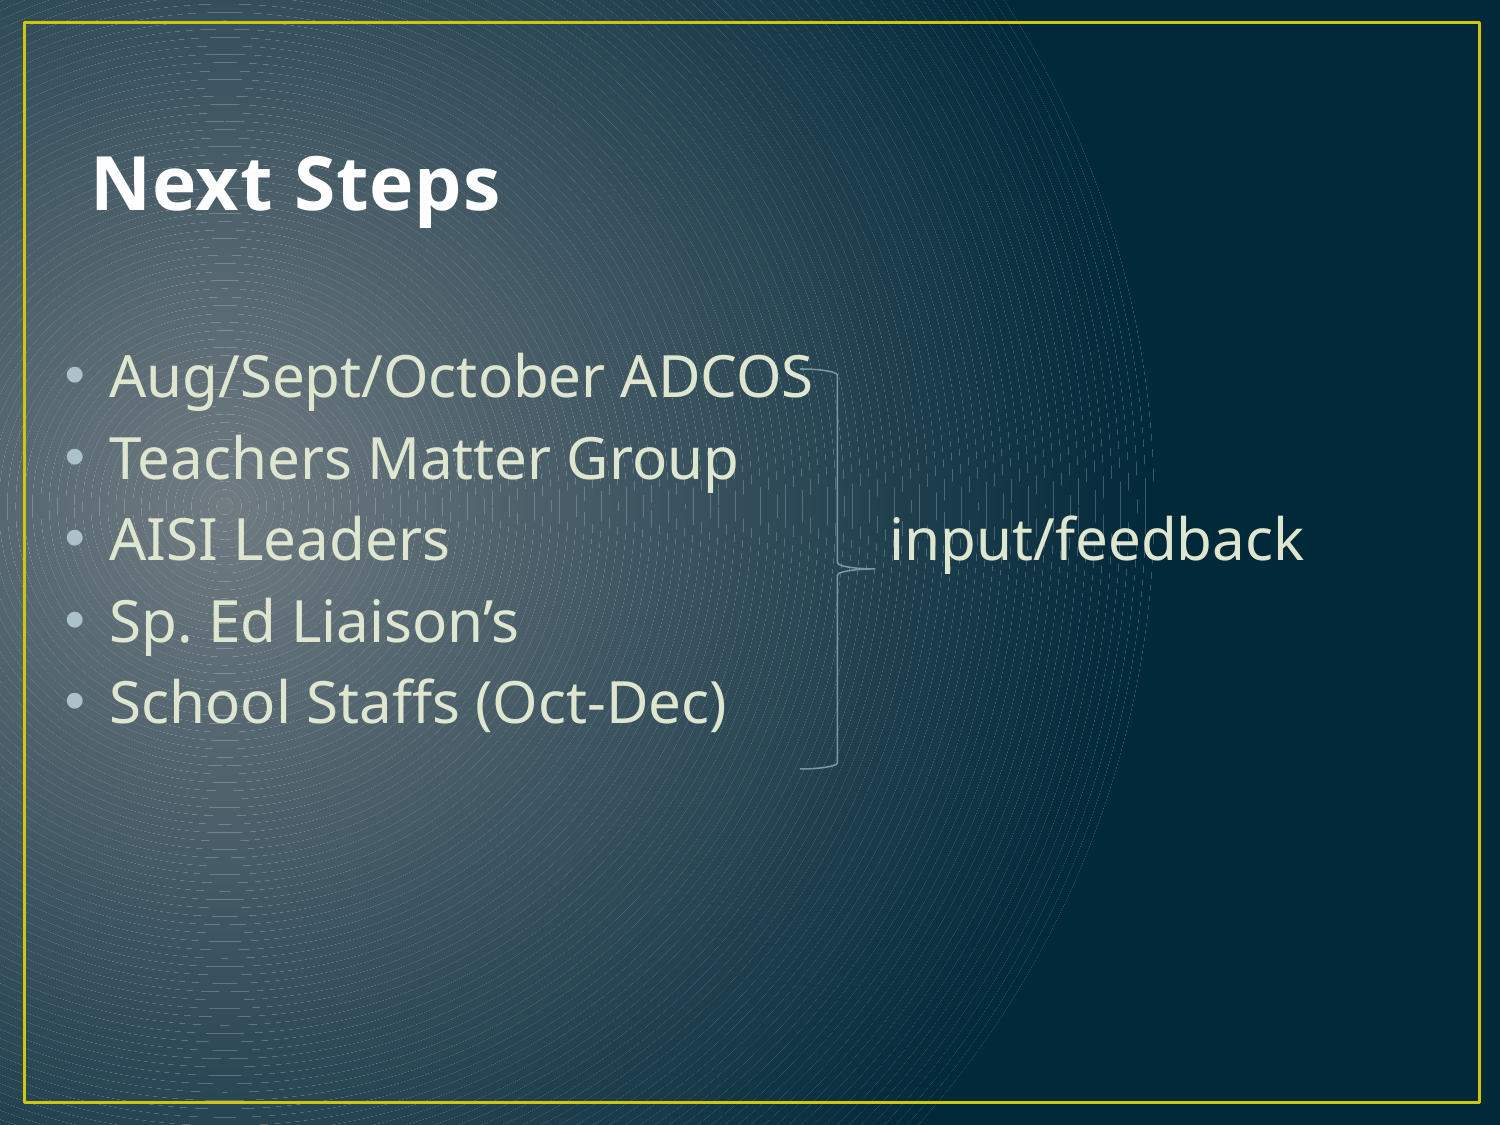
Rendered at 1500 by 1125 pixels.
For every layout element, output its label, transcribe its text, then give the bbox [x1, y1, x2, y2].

list Aug/Sept/October ADCOS Teachers Matter Group AISI Leaders input/feedback Sp. Ed Liaison’s School Staffs (Oct-Dec) [49, 250, 1475, 1001]
text_box [799, 368, 876, 770]
title Next Steps [75, 45, 1425, 233]
